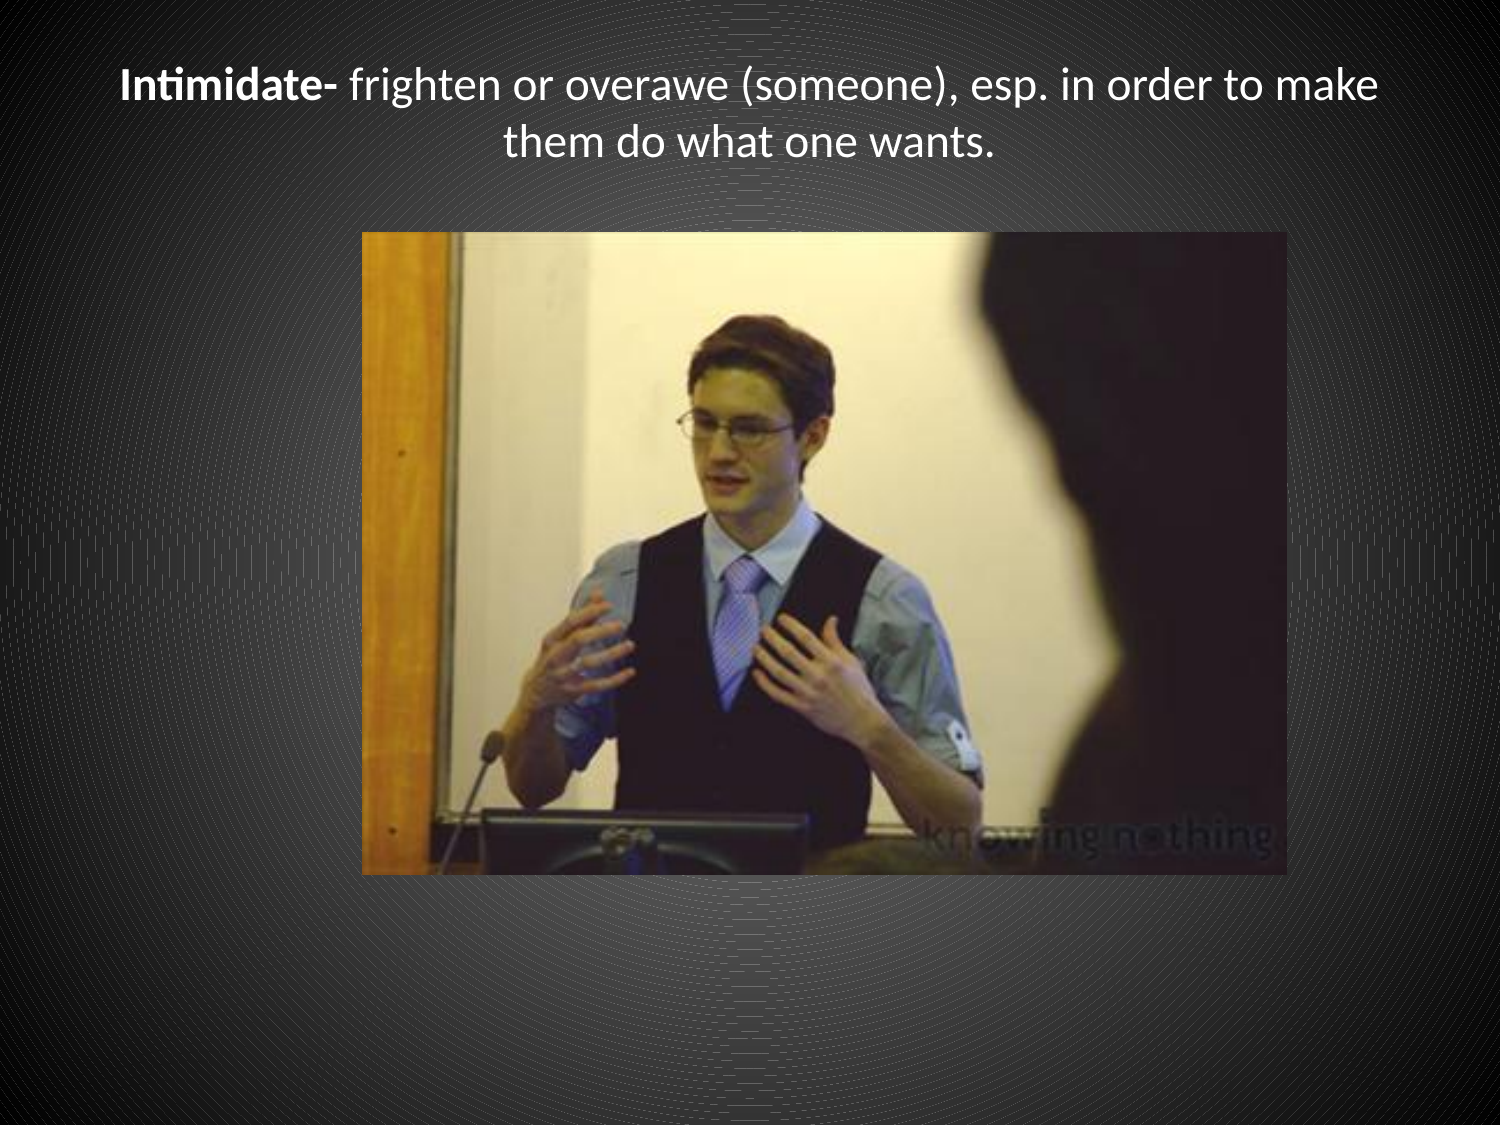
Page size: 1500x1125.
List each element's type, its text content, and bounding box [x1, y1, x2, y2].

picture [362, 232, 1288, 876]
title Intimidate- frighten or overawe (someone), esp. in order to make them do what one wants. [75, 45, 1425, 233]
